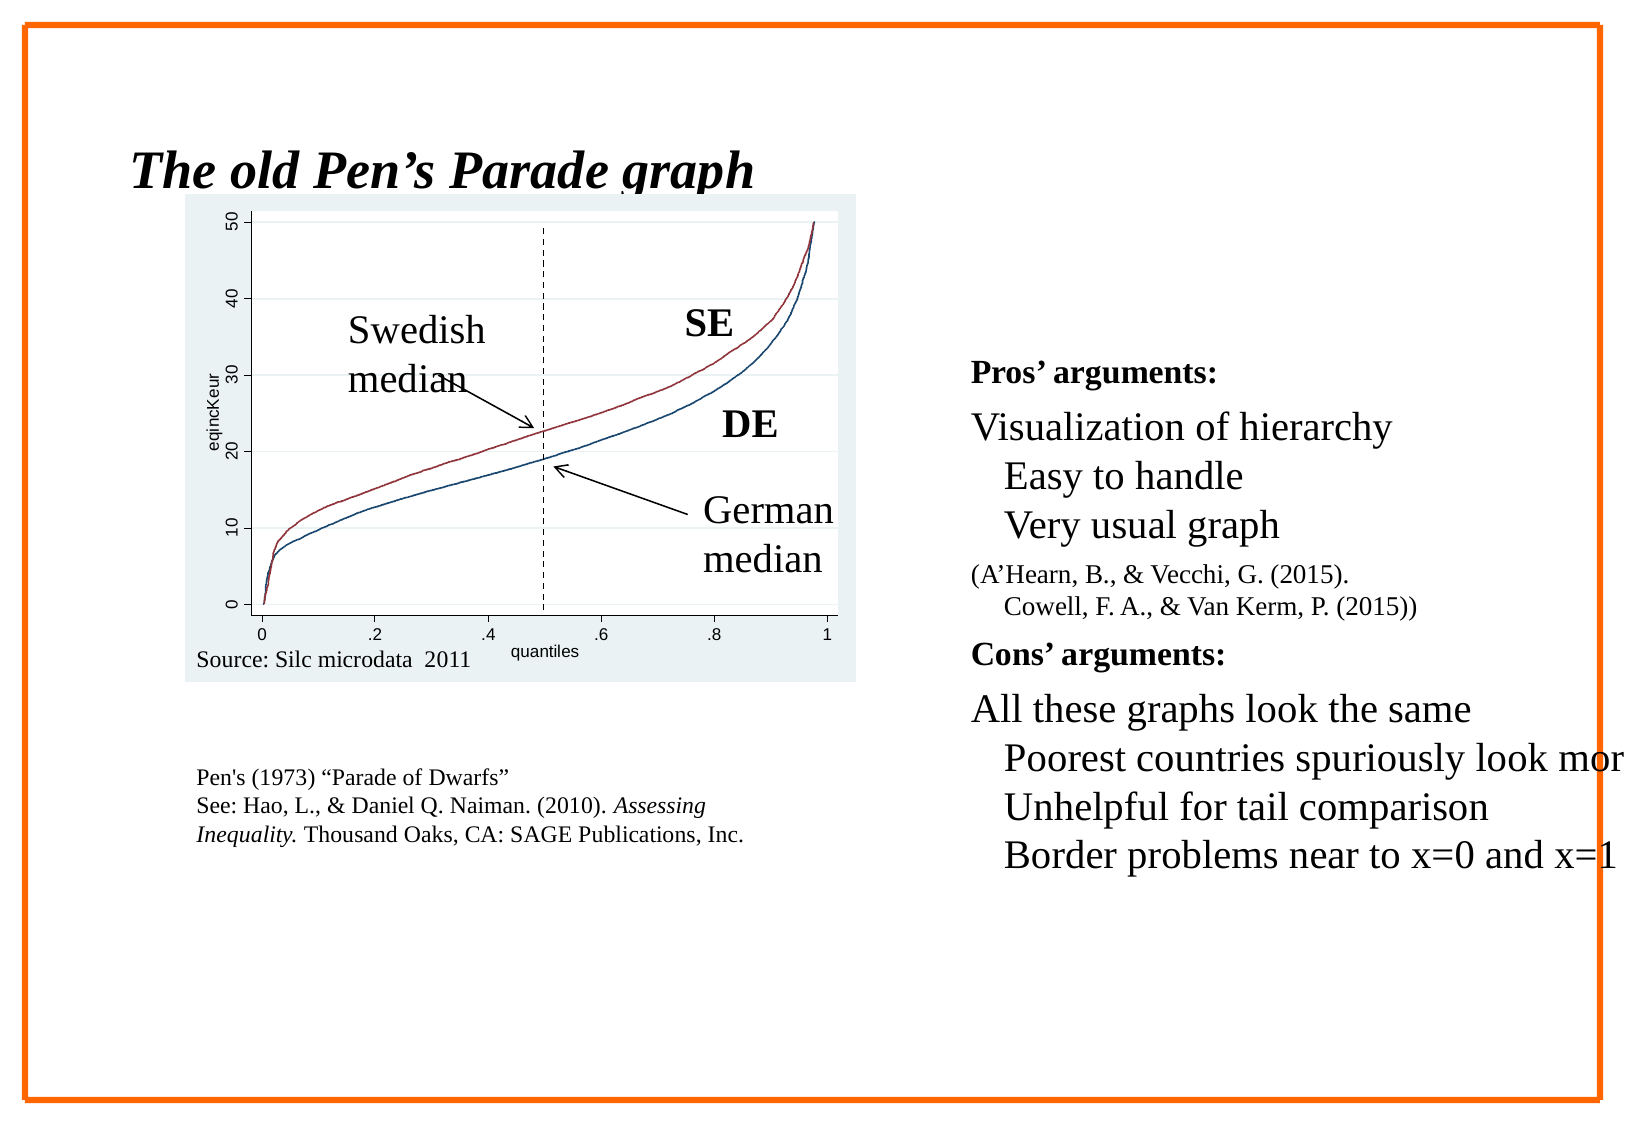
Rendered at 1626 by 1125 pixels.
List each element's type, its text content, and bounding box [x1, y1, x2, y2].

text_box The old Pen’s Parade graph [53, 127, 893, 283]
text_box Pros’ arguments: Visualization of hierarchy Easy to handle Very usual graph (A’Hearn, B., & Vecchi, G. (2015). Cowell, F. A., & Van Kerm, P. (2015)) Cons’ arguments: All these graphs look the same Poorest countries spuriously look more equal Unhelpful for tail comparison Border problems near to x=0 and x=1 [860, 324, 1625, 985]
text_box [437, 374, 535, 429]
text_box Pen's (1973) “Parade of Dwarfs” See: Hao, L., & Daniel Q. Naiman. (2010). Assessing Inequality. Thousand Oaks, CA: SAGE Publications, Inc. [181, 725, 842, 855]
picture [178, 187, 861, 688]
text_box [553, 466, 688, 515]
